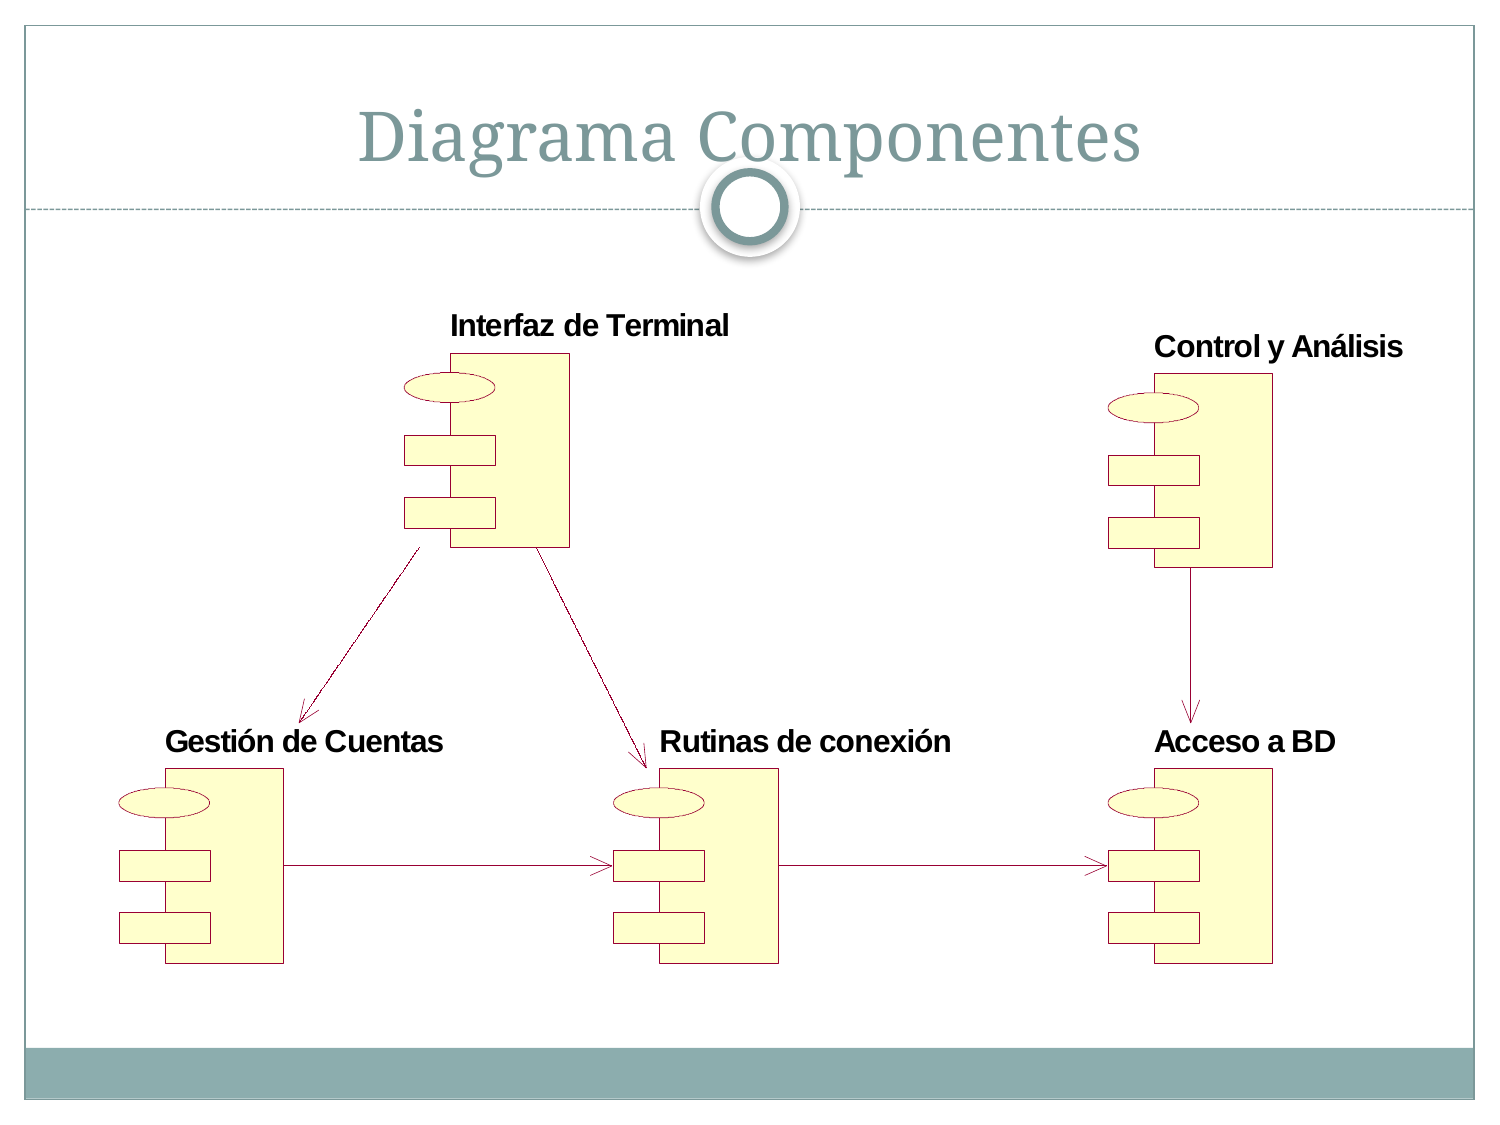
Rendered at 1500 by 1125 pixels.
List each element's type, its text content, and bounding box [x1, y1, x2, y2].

text_box [72, 248, 1382, 269]
picture [45, 272, 1500, 1004]
title Diagrama Componentes [62, 43, 1439, 225]
